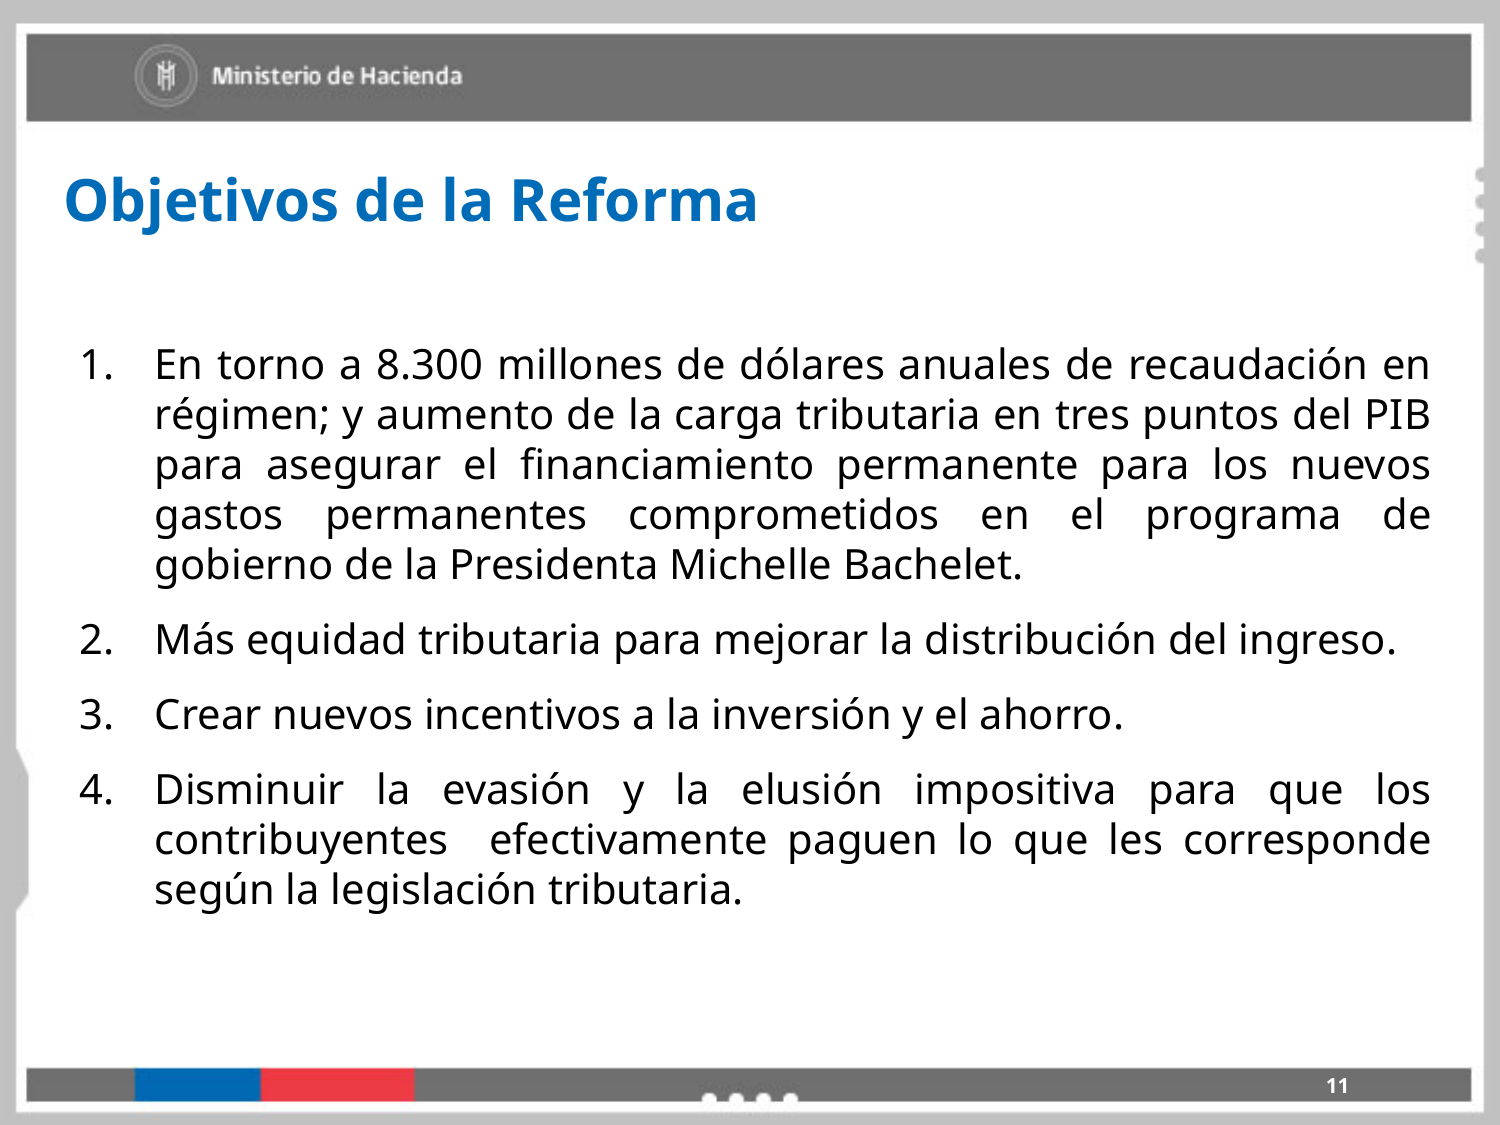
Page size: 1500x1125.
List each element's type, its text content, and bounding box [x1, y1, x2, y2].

picture [0, 0, 1500, 1125]
slide_number 11 [1014, 1070, 1365, 1103]
list En torno a 8.300 millones de dólares anuales de recaudación en régimen; y aumento de la carga tributaria en tres puntos del PIB para asegurar el financiamiento permanente para los nuevos gastos permanentes comprometidos en el programa de gobierno de la Presidenta Michelle Bachelet. Más equidad tributaria para mejorar la distribución del ingreso. Crear nuevos incentivos a la inversión y el ahorro. Disminuir la evasión y la elusión impositiva para que los contribuyentes efectivamente paguen lo que les corresponde según la legislación tributaria. [64, 255, 1447, 1071]
text_box Objetivos de la Reforma [48, 138, 1424, 268]
